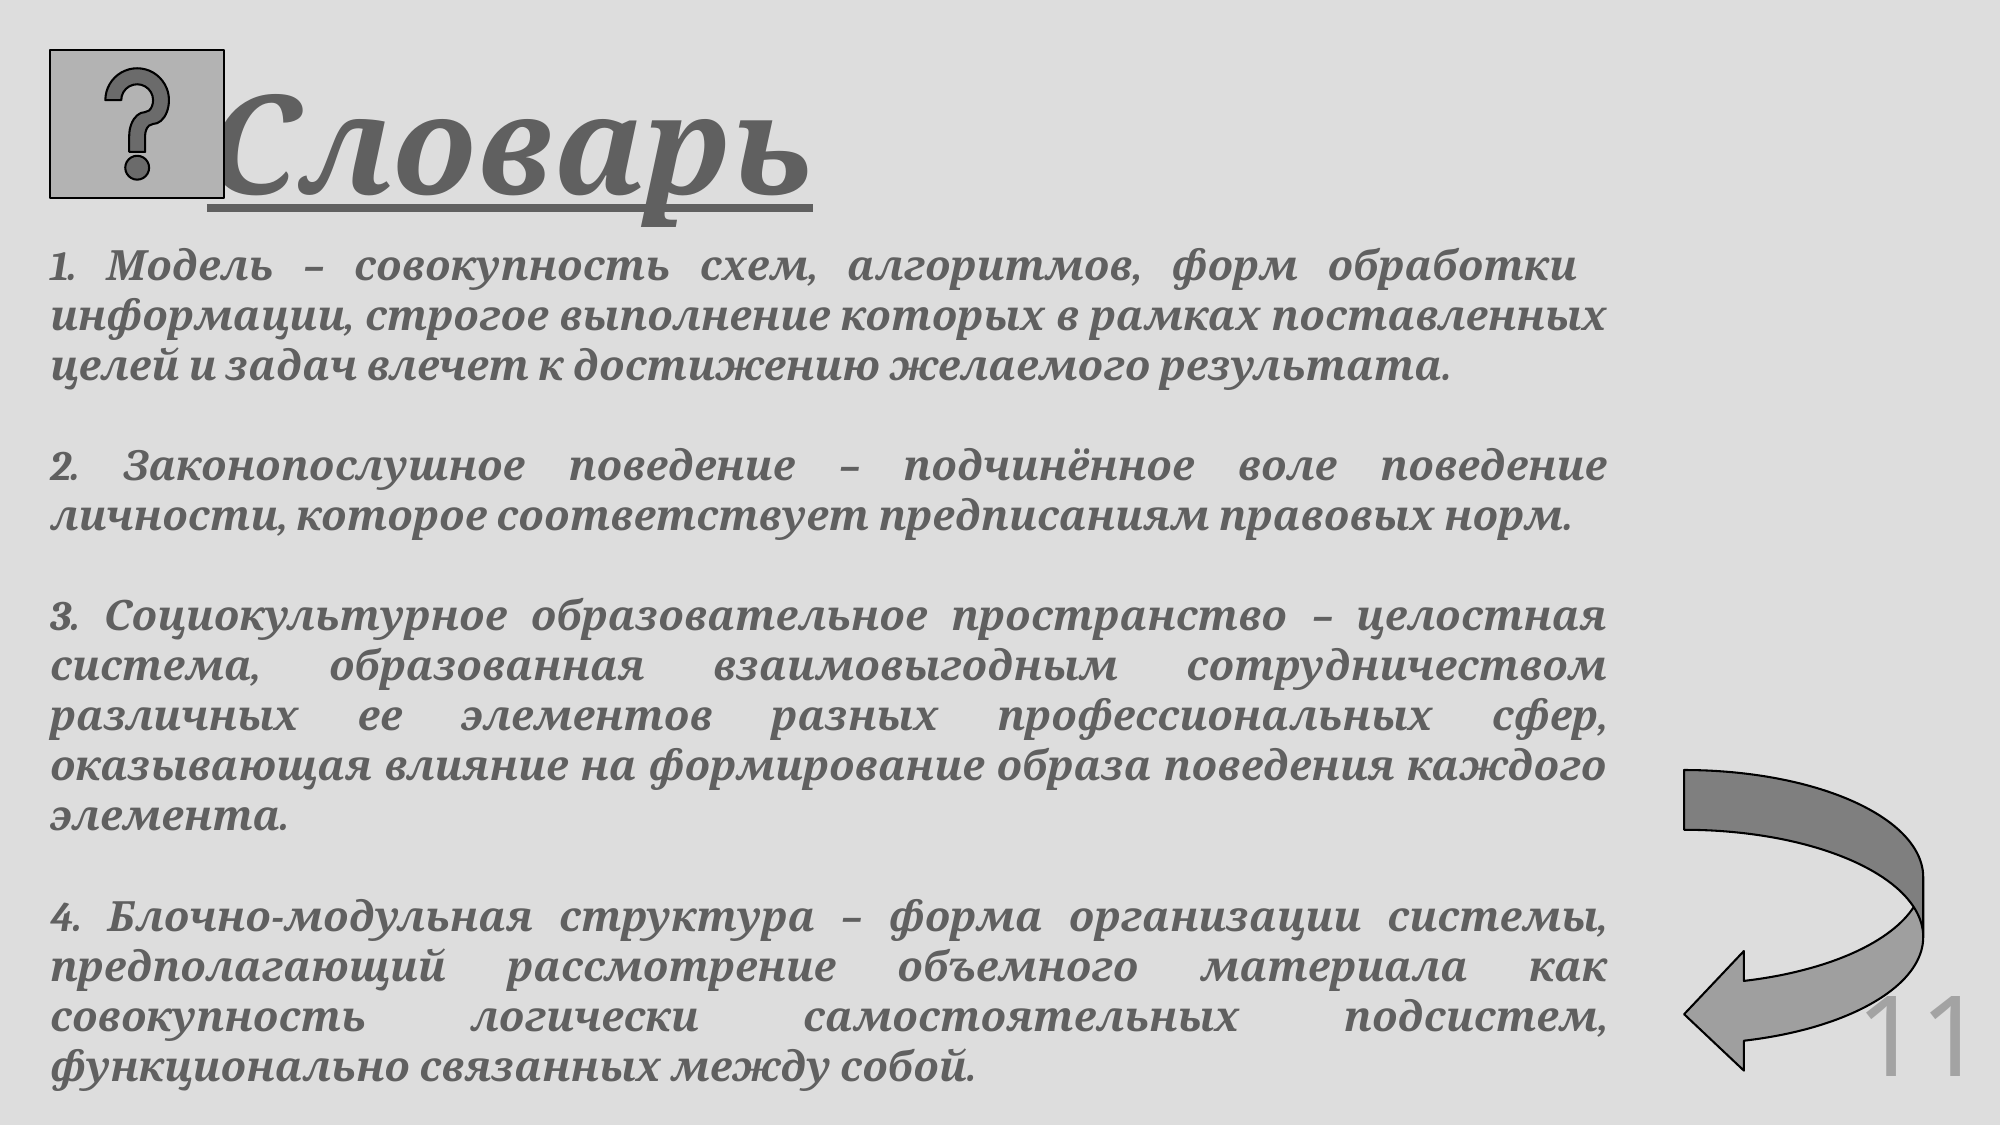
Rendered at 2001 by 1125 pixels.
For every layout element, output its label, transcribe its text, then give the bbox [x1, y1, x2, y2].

text_box [1683, 768, 1925, 895]
text_box [49, 49, 225, 199]
slide_number 11 [1520, 895, 2000, 1125]
text_box 1. Модель – совокупность схем, алгоритмов, форм обработки информации, строгое выполнение которых в рамках поставленных целей и задач влечет к достижению желаемого результата. 2. Законопослушное поведение – подчинённое воле поведение личности, которое соответствует предписаниям правовых норм. 3. Социокультурное образовательное пространство – целостная система, образованная взаимовыгодным сотрудничеством различных ее элементов разных профессиональных сфер, оказывающая влияние на формирование образа поведения каждого элемента. 4. Блочно-модульная структура – форма организации системы, предполагающий рассмотрение объемного материала как совокупность логически самостоятельных подсистем, функционально связанных между собой. [35, 231, 1622, 1097]
text_box Словарь [192, 49, 829, 230]
